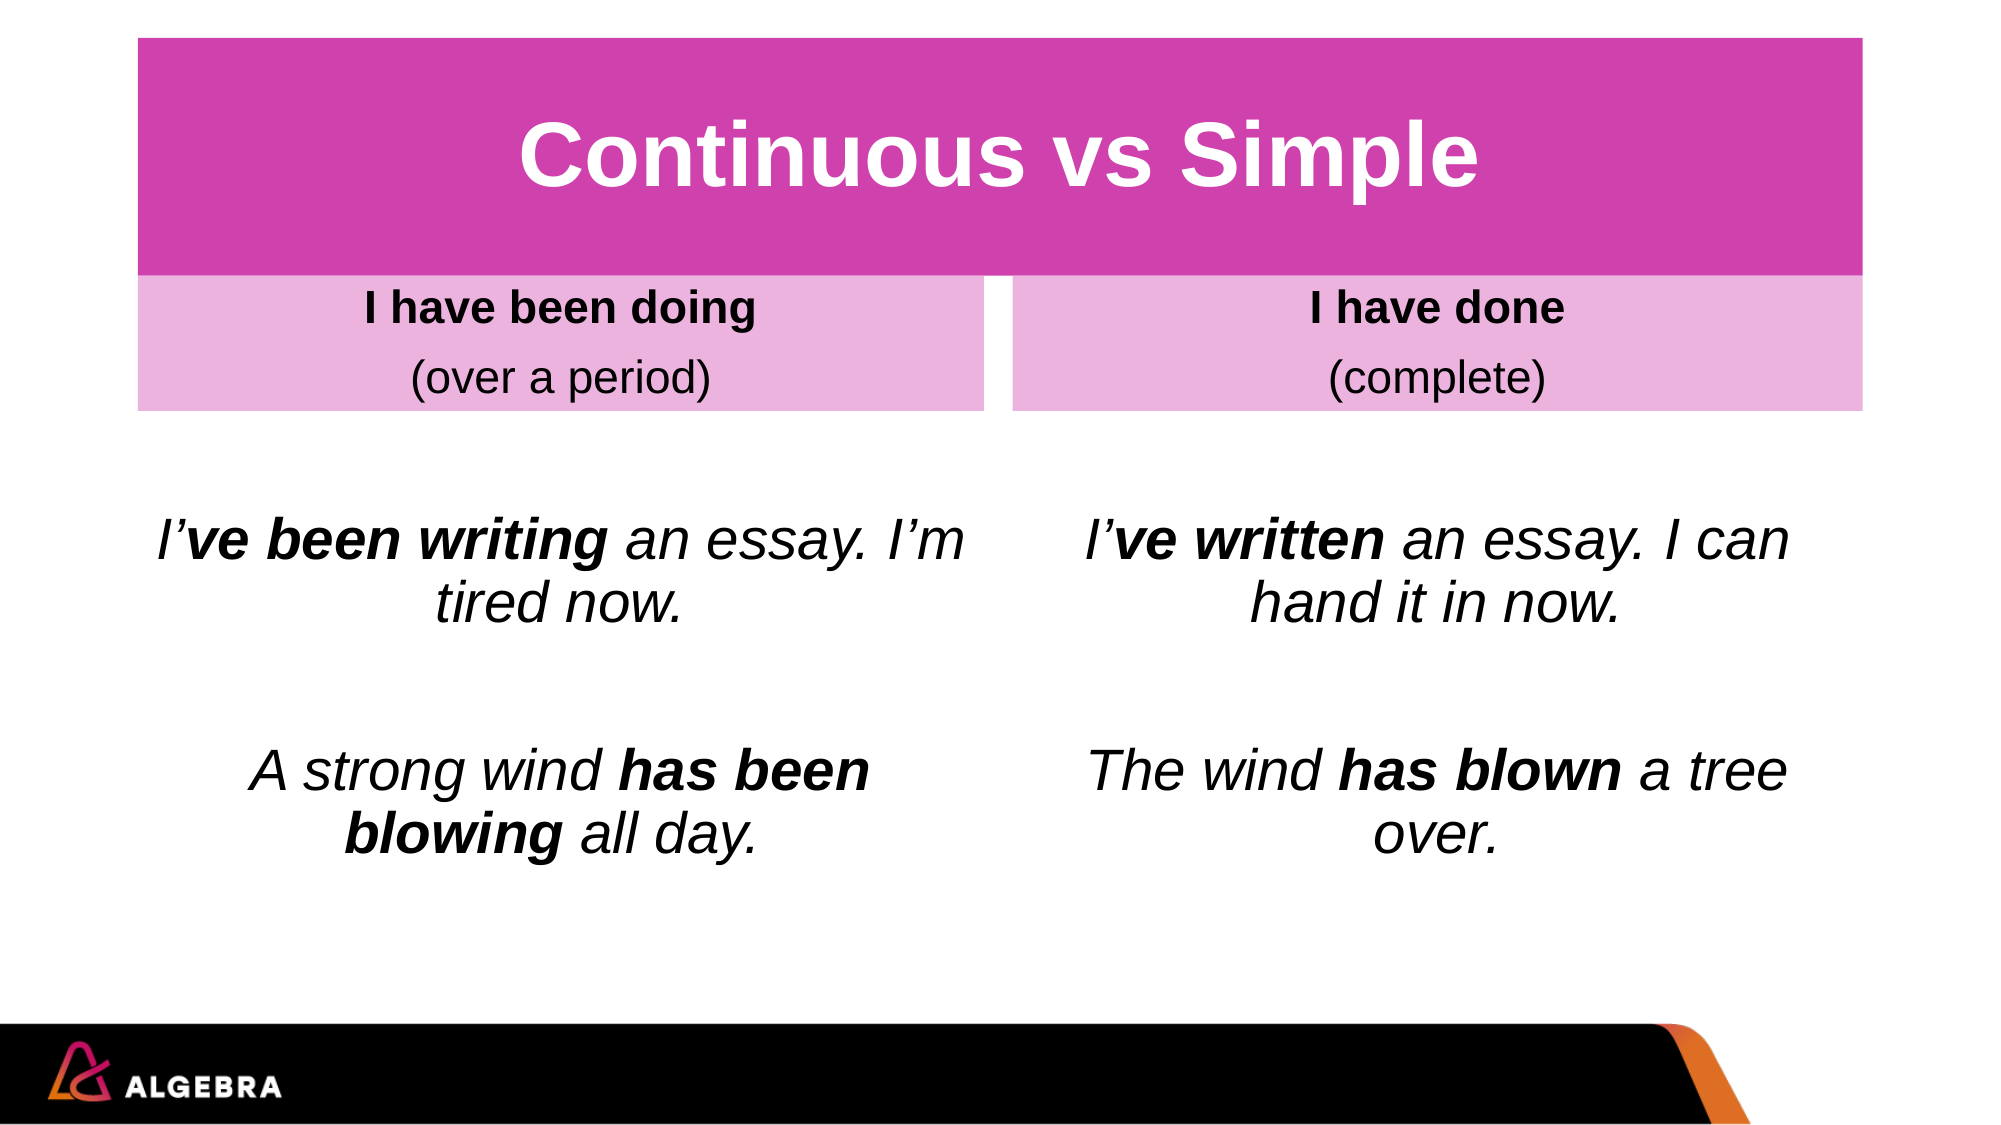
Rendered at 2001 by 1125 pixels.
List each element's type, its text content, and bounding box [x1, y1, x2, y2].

picture [0, 1023, 1958, 1125]
list I have been doing (over a period) [137, 275, 984, 410]
list I’ve written an essay. I can hand it in now. The wind has blown a tree over. [1012, 410, 1863, 1016]
title Continuous vs Simple [137, 37, 1863, 276]
list I’ve been writing an essay. I’m tired now. A strong wind has been blowing all day. [137, 410, 984, 1016]
list I have done (complete) [1012, 275, 1863, 410]
